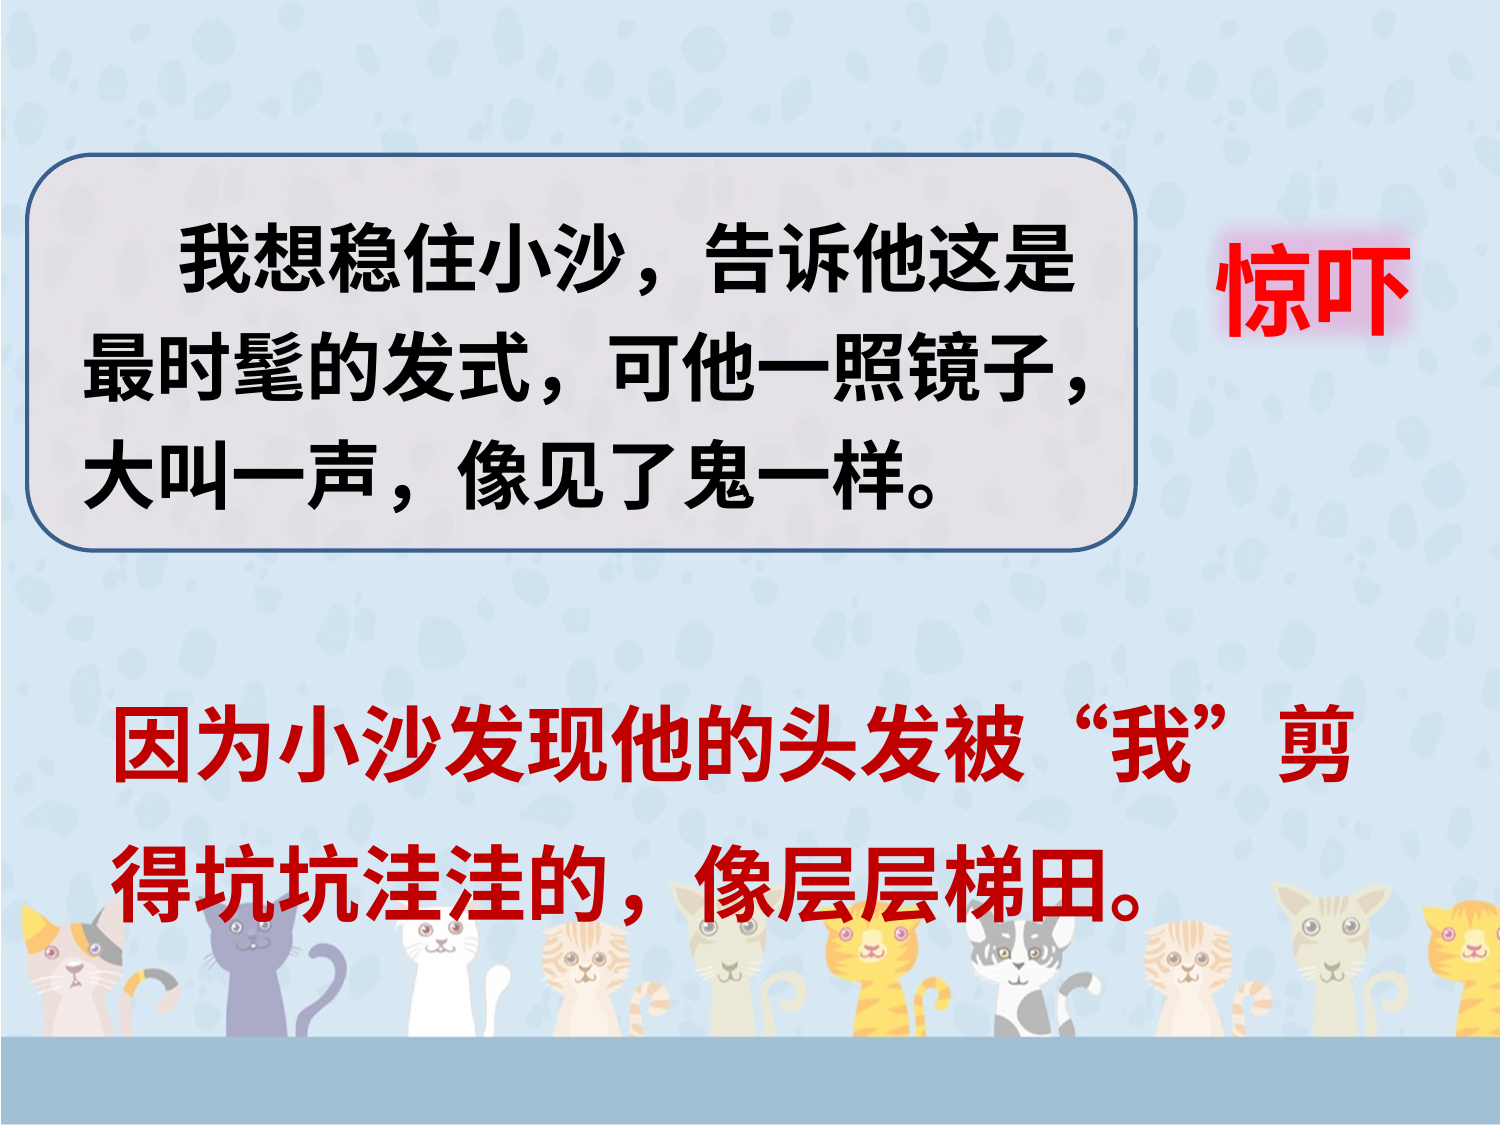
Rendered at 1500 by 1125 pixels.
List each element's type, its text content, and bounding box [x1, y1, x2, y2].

text_box [25, 152, 1138, 553]
text_box 惊吓 [1235, 244, 1394, 320]
text_box 因为小沙发现他的头发被“我”剪得坑坑洼洼的，像层层梯田。 [96, 645, 1404, 940]
text_box 我想稳住小沙，告诉他这是最时髦的发式，可他一照镜子，大叫一声，像见了鬼一样。 [66, 175, 1097, 526]
